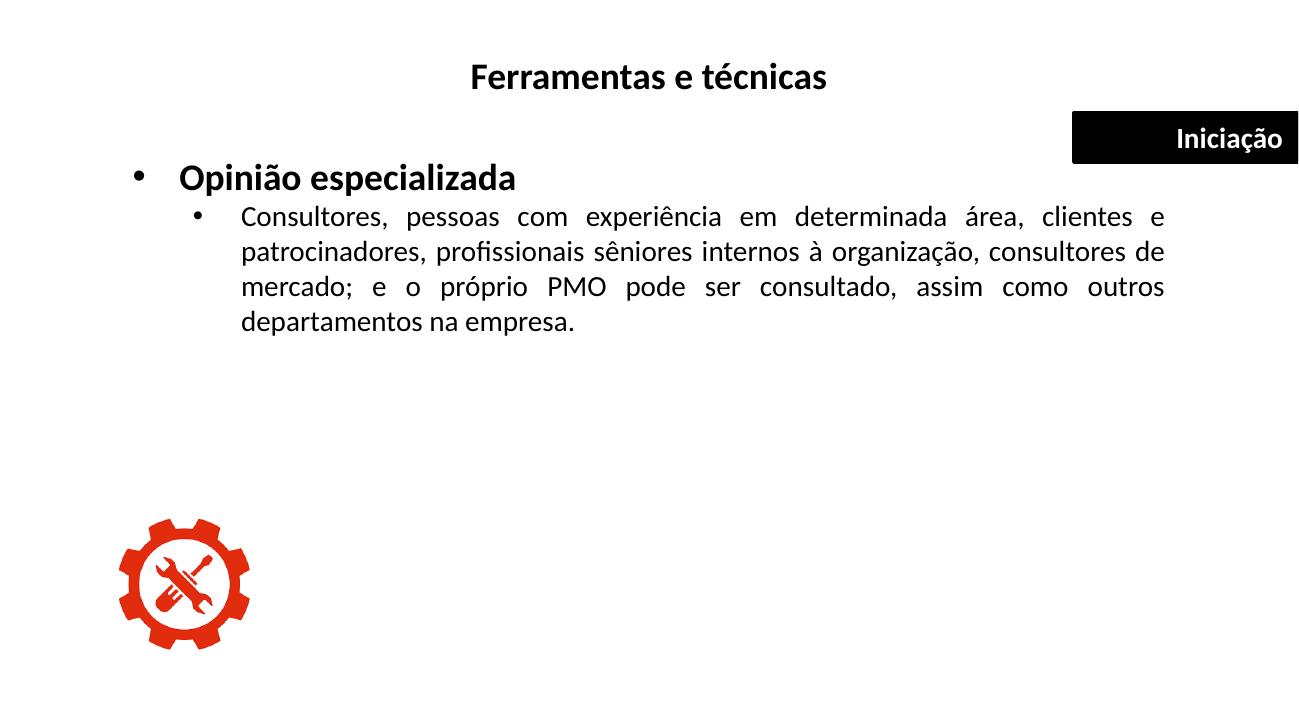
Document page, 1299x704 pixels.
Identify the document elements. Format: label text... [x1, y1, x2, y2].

text_box Opinião especializada Consultores, pessoas com experiência em determinada área, clientes e patrocinadores, profissionais sêniores internos à organização, consultores de mercado; e o próprio PMO pode ser consultado, assim como outros departamentos na empresa. [117, 145, 1181, 348]
picture [117, 517, 251, 651]
text_box Ferramentas e técnicas [0, 44, 1299, 106]
text_box Iniciação [1074, 112, 1299, 162]
